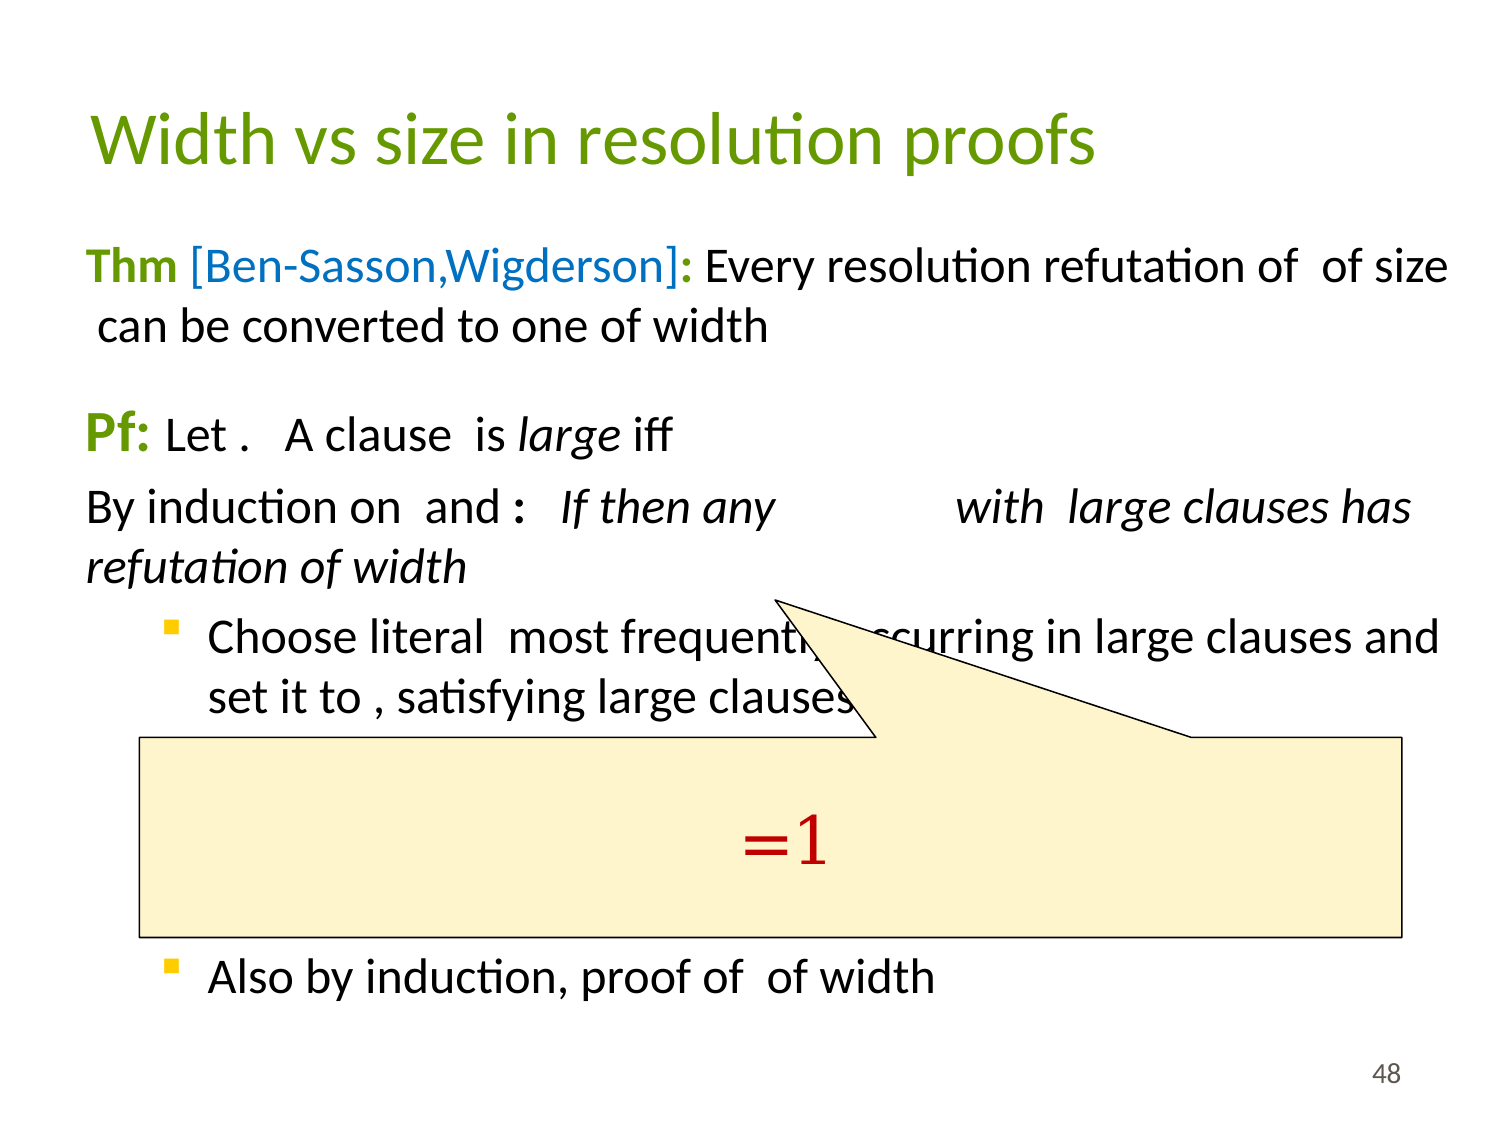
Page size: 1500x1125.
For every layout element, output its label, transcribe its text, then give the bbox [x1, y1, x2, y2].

slide_number 48 [1104, 1037, 1417, 1097]
title Width vs size in resolution proofs [75, 37, 1350, 188]
